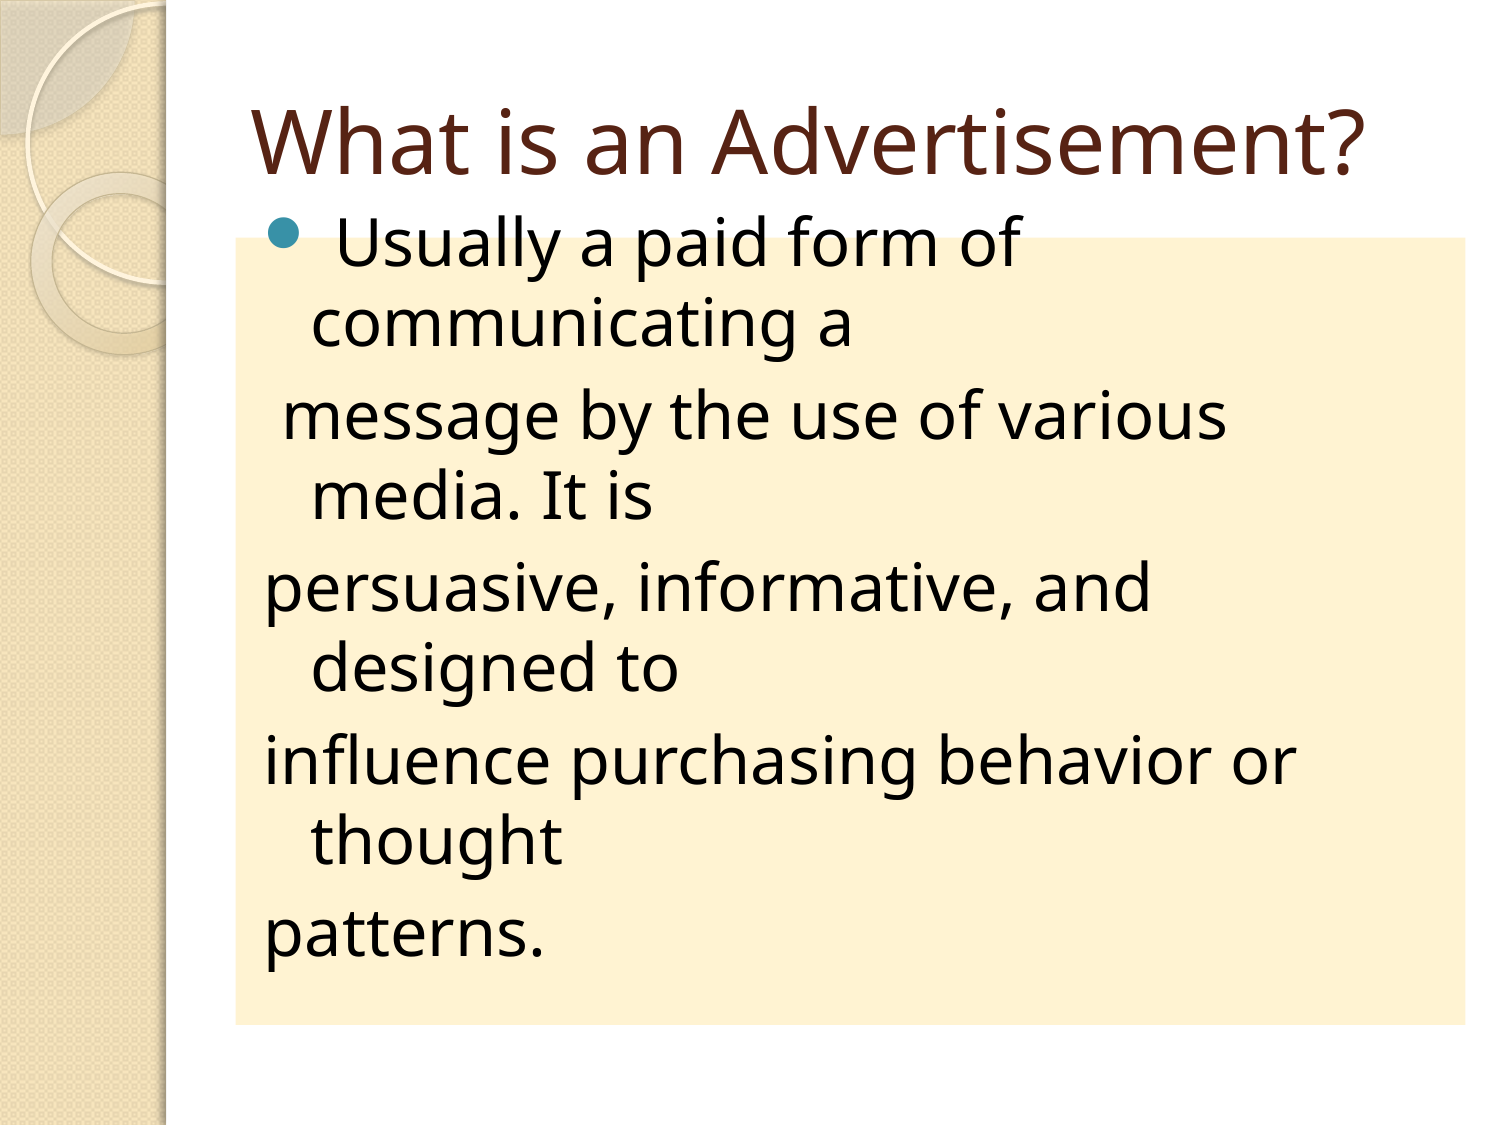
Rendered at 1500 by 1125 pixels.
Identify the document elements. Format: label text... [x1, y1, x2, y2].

list Usually a paid form of communicating a message by the use of various media. It is persuasive, informative, and designed to influence purchasing behavior or thought patterns. [235, 237, 1466, 1025]
title What is an Advertisement? [235, 45, 1466, 233]
